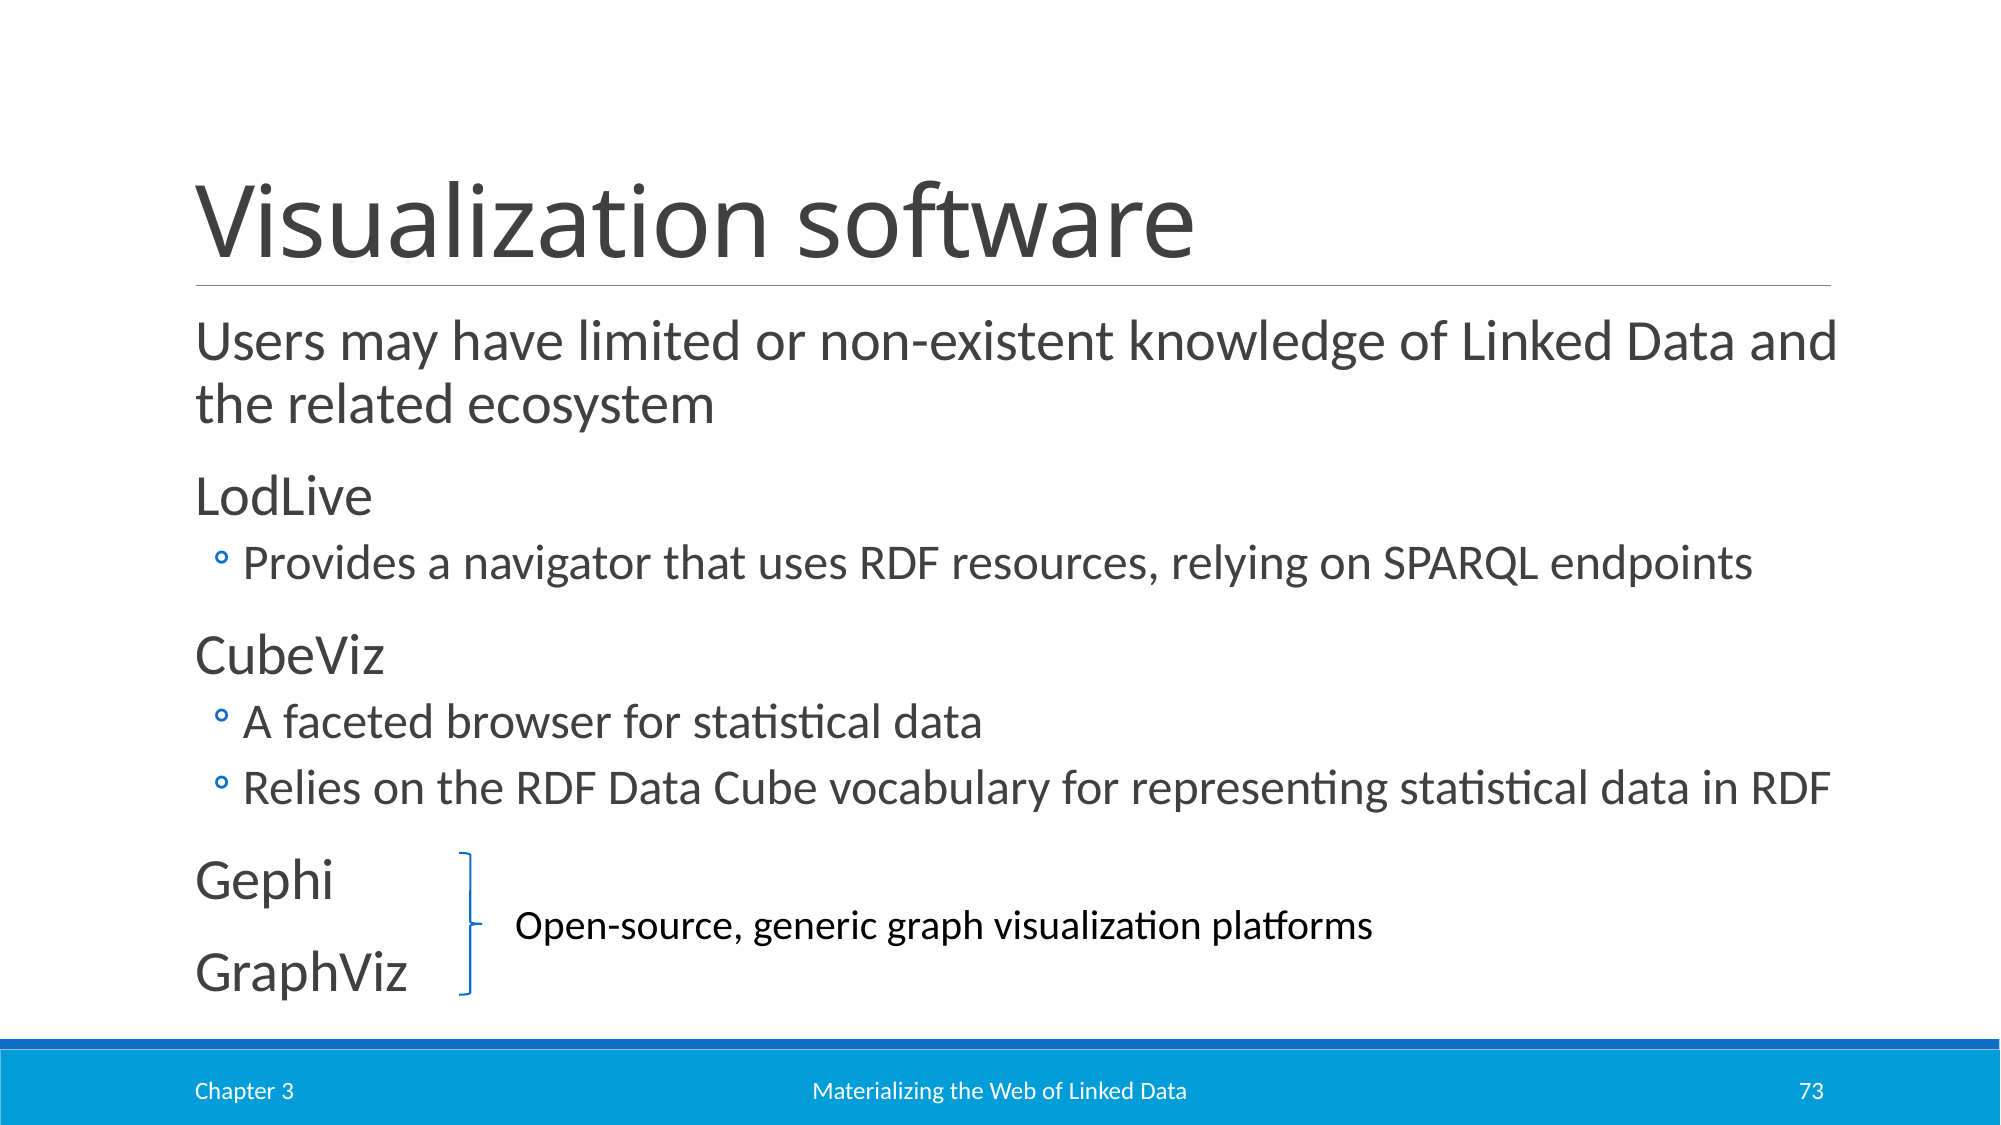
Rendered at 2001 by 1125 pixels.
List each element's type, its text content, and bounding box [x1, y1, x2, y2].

list Users may have limited or non-existent knowledge of Linked Data and the related ecosystem LodLive Provides a navigator that uses RDF resources, relying on SPARQL endpoints CubeViz A faceted browser for statistical data Relies on the RDF Data Cube vocabulary for representing statistical data in RDF Gephi GraphViz [180, 302, 1889, 963]
title Visualization software [180, 47, 1830, 285]
slide_number Chapter 3 [180, 1059, 586, 1120]
footer Materializing the Web of Linked Data [604, 1059, 1396, 1120]
text_box [459, 851, 483, 996]
text_box Open-source, generic graph visualization platforms [500, 891, 1470, 956]
slide_number 73 [1624, 1059, 1840, 1120]
